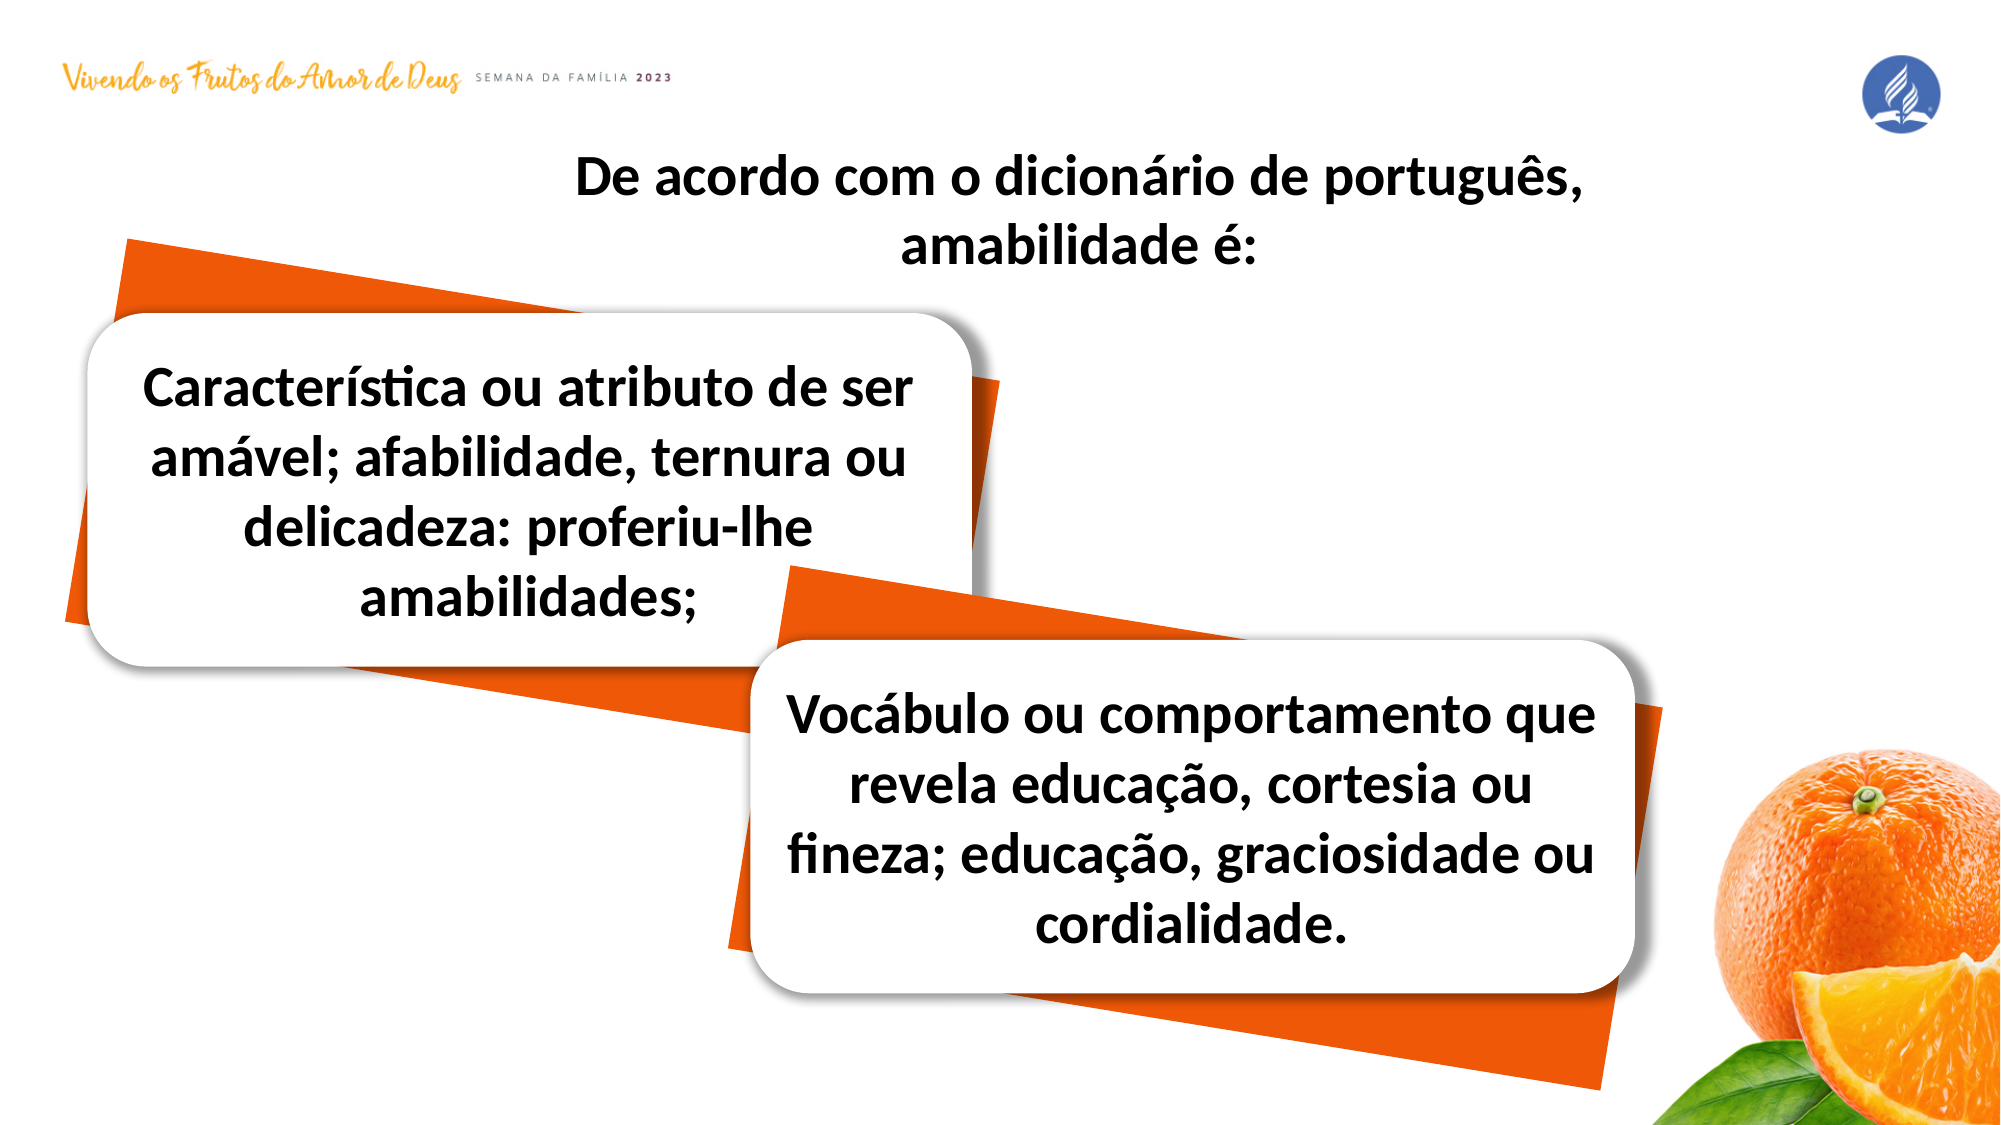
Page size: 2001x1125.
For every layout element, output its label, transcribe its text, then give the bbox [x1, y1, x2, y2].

text_box De acordo com o dicionário de português, amabilidade é: [477, 129, 1689, 284]
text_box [750, 633, 1638, 1023]
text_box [87, 306, 975, 696]
picture [0, 0, 2001, 1125]
